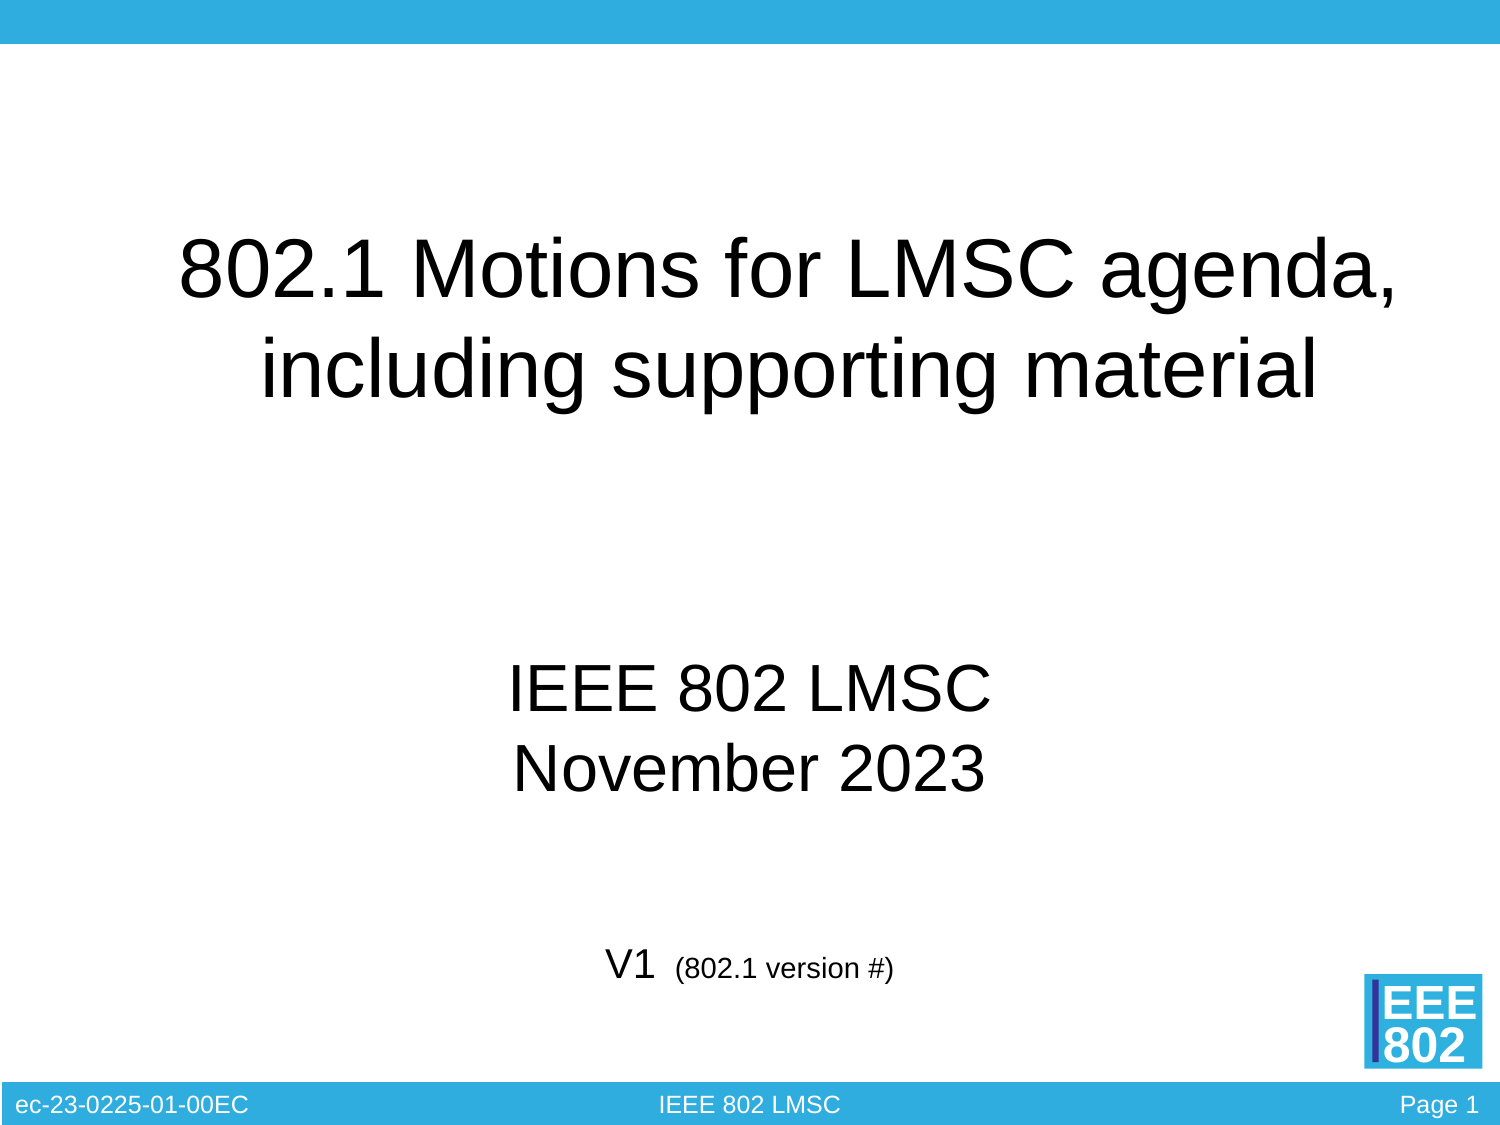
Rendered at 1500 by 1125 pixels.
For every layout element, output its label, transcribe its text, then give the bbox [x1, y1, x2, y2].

title 802.1 Motions for LMSC agenda, including supporting material [112, 220, 1468, 408]
subtitle IEEE 802 LMSC November 2023 V1 (802.1 version #) [225, 637, 1275, 925]
